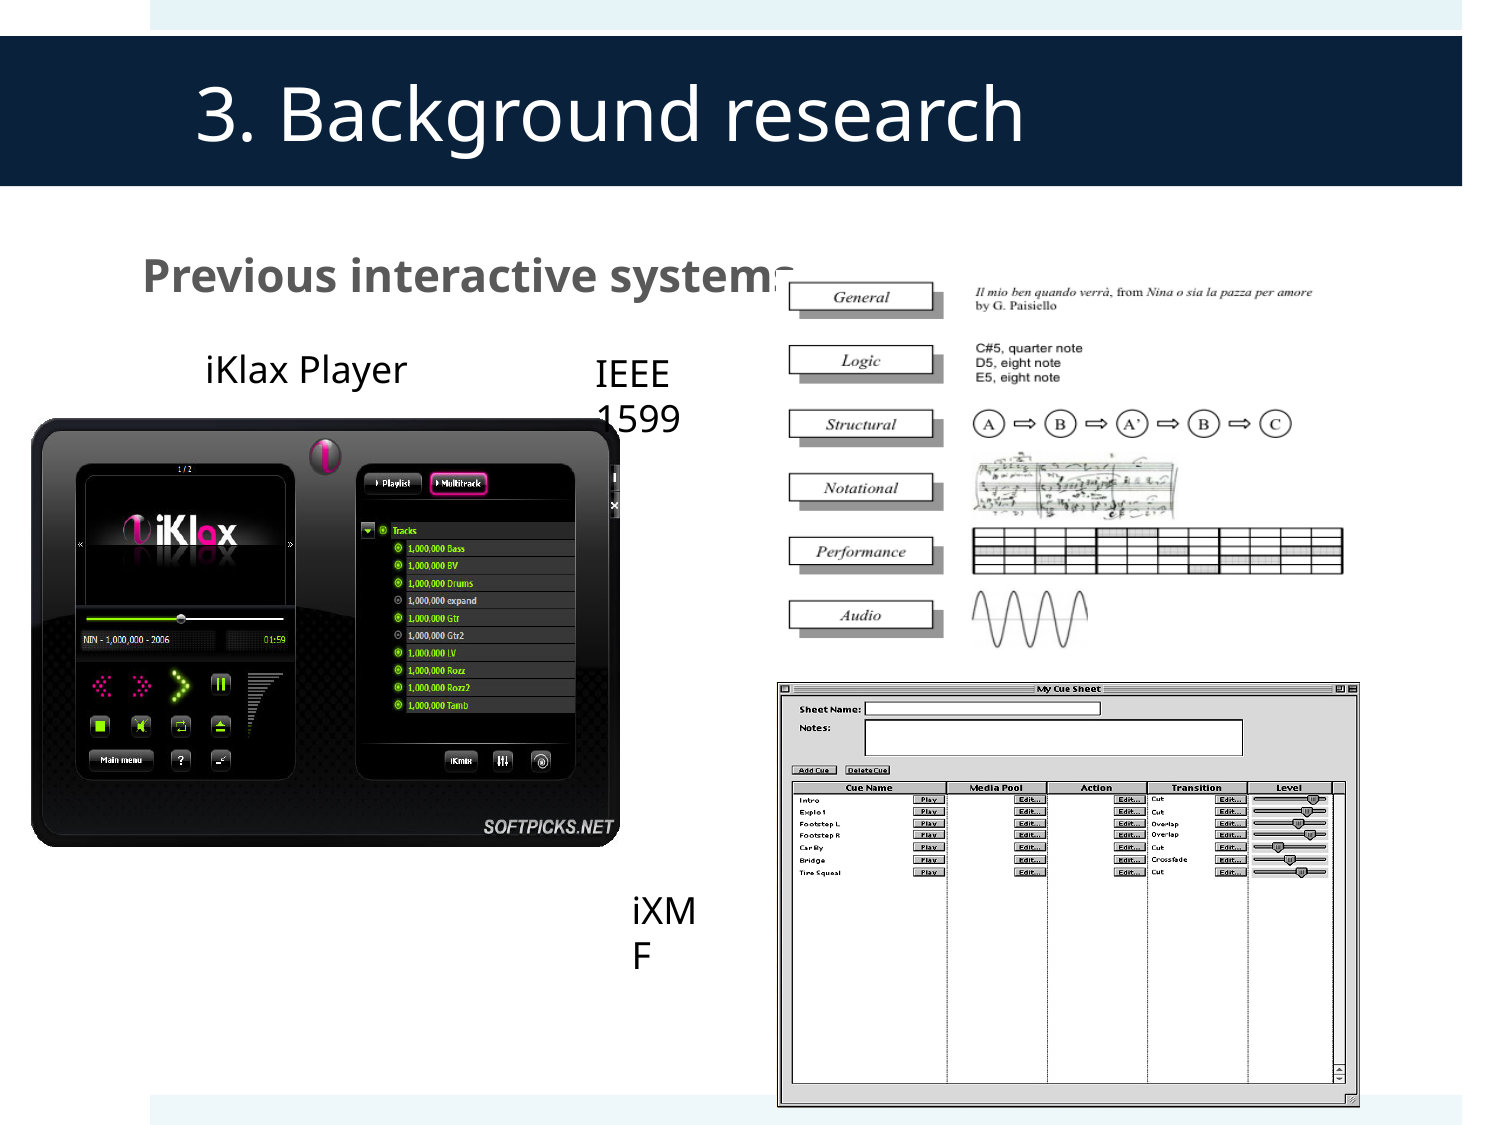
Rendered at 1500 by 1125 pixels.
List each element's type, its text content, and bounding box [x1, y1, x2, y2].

picture [776, 270, 1360, 662]
title 3. Background research [0, 36, 1463, 187]
text_box IEEE 1599 [580, 342, 776, 447]
picture [31, 417, 621, 847]
list Previous interactive systems [126, 238, 1407, 972]
picture [776, 682, 1360, 1108]
text_box iXMF [616, 879, 731, 985]
text_box iKlax Player [190, 338, 445, 399]
